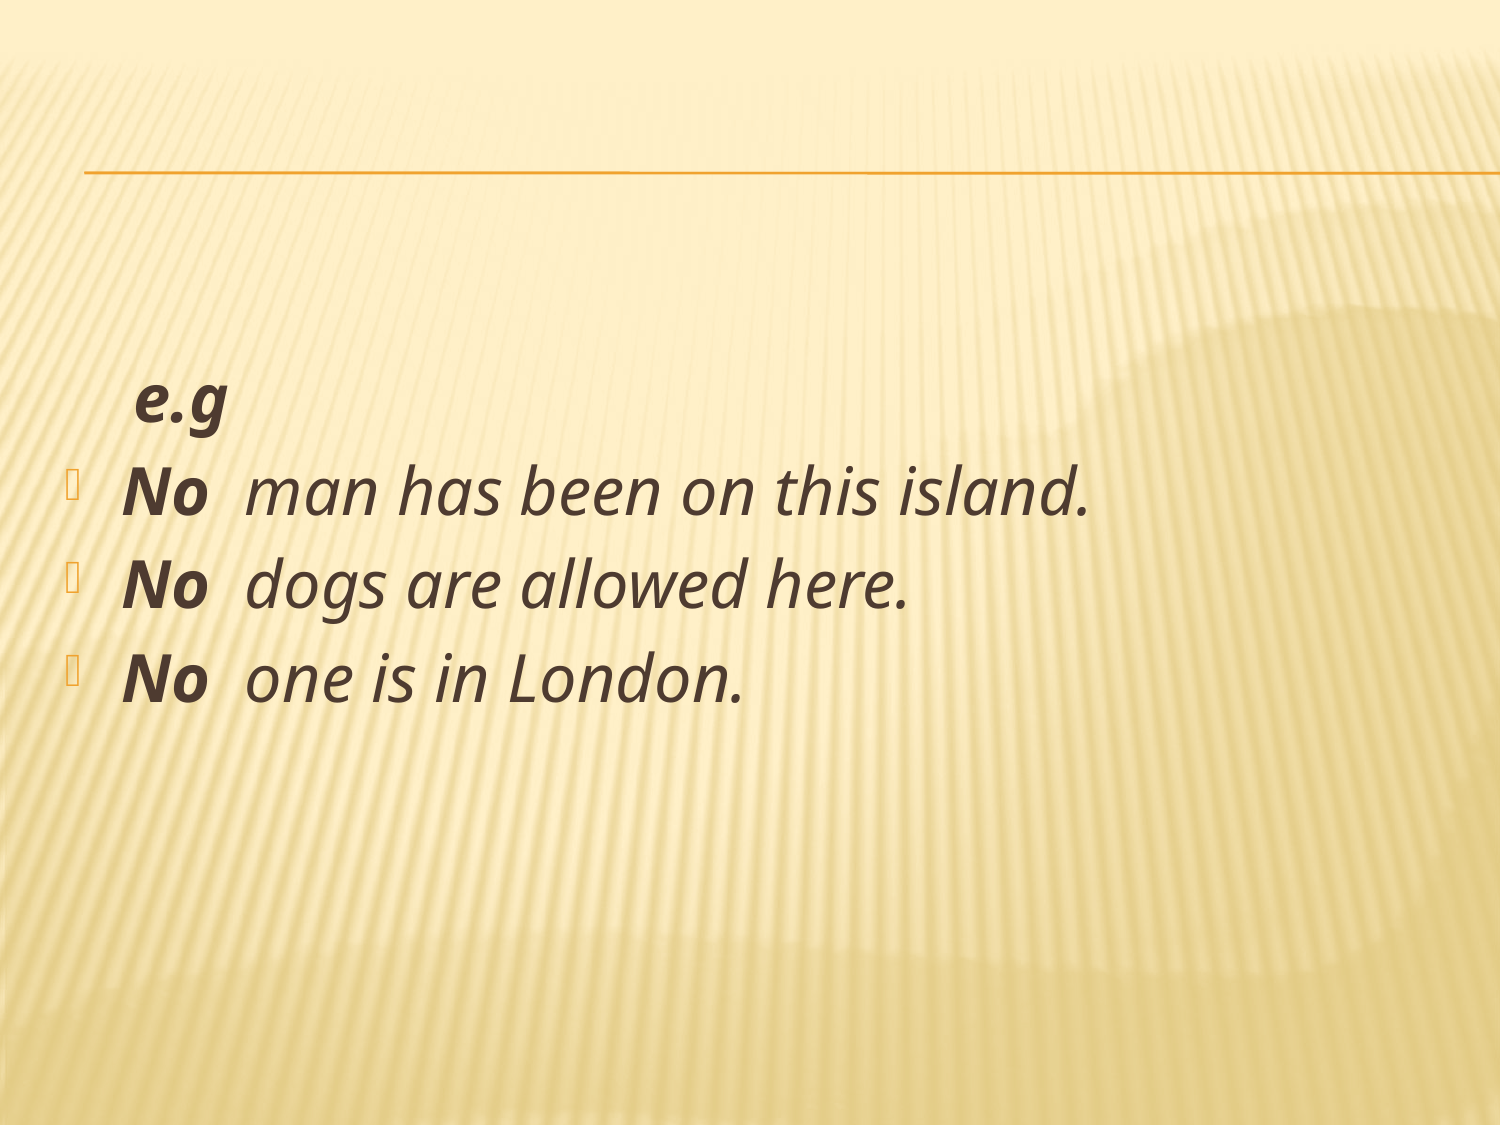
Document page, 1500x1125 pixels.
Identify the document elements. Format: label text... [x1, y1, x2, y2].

list e.g No man has been on this island. No dogs are allowed here. No one is in London. [50, 254, 1475, 998]
